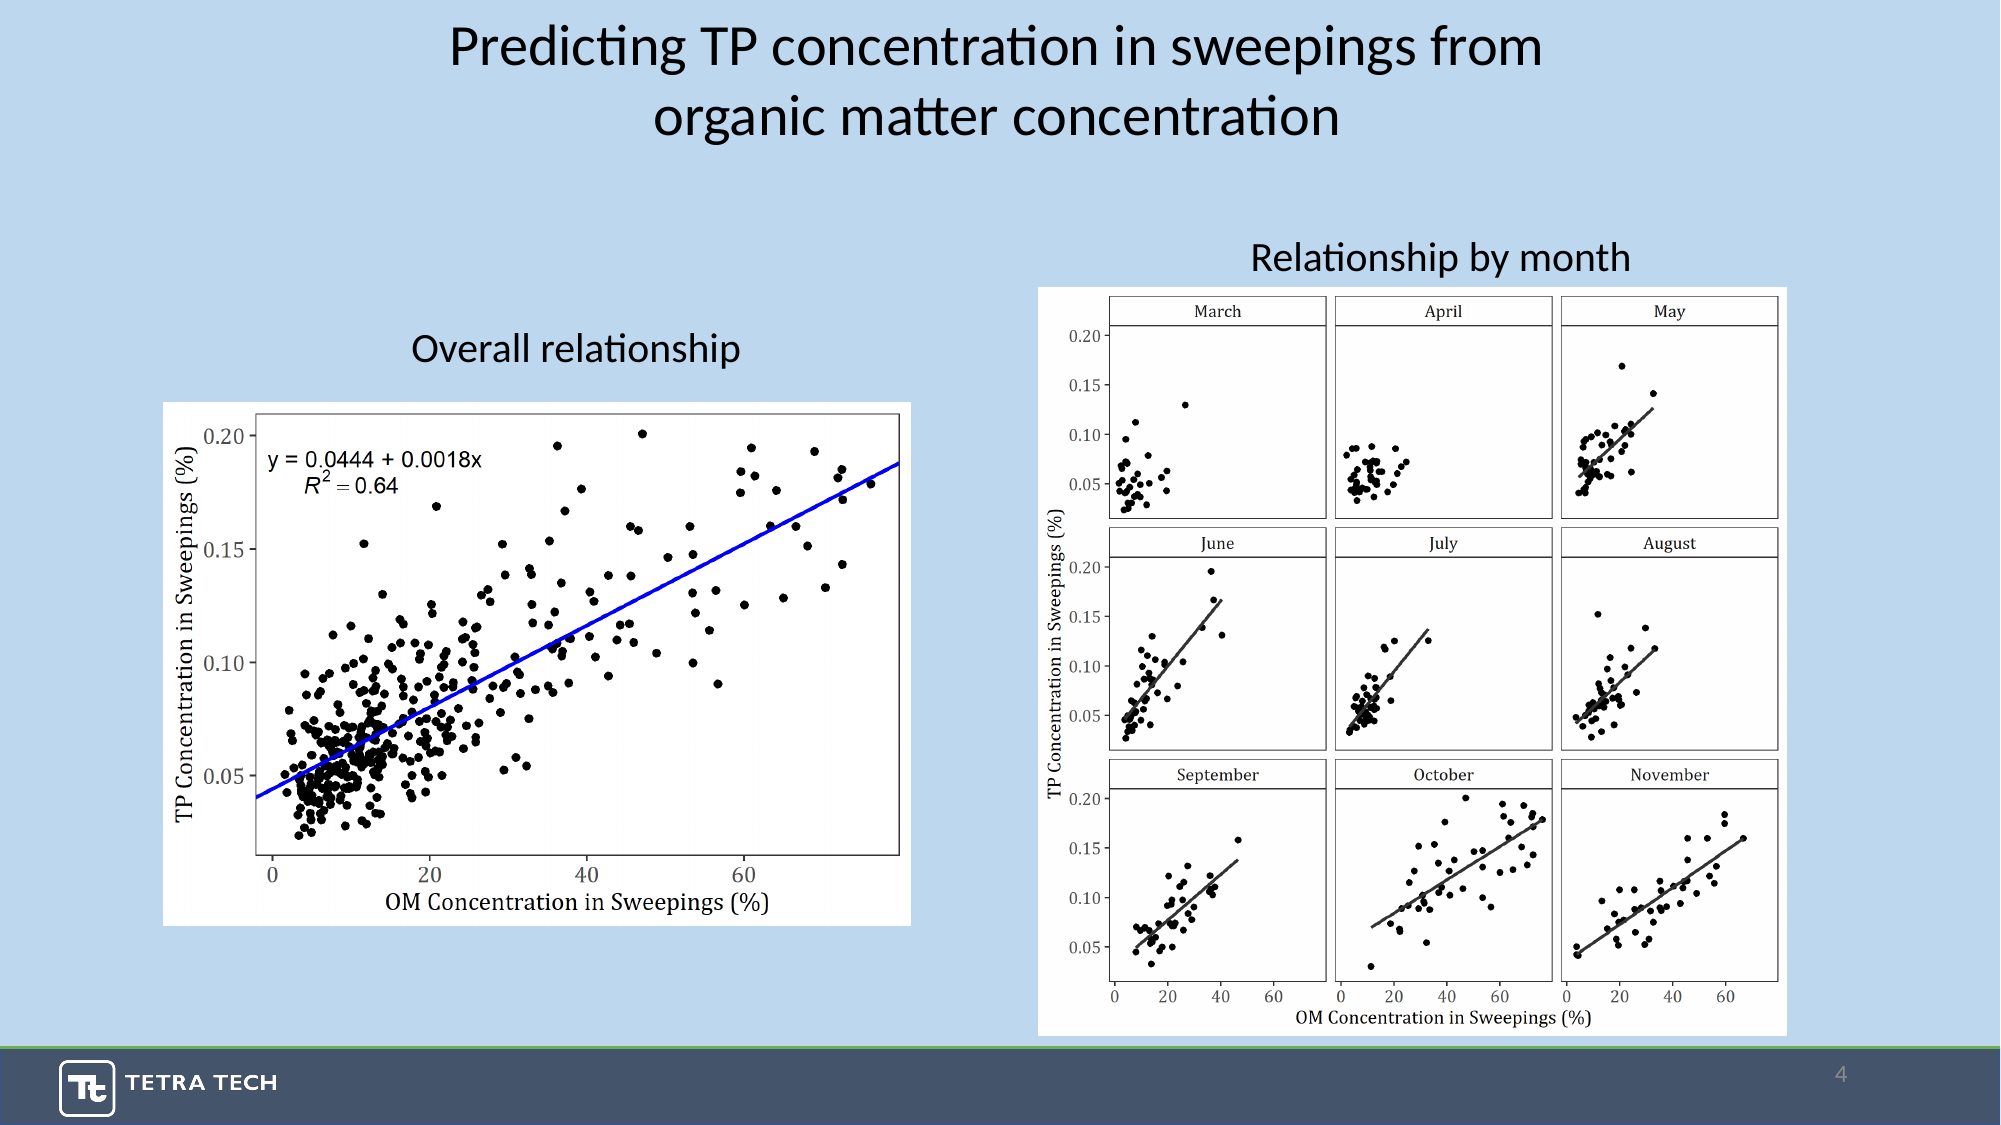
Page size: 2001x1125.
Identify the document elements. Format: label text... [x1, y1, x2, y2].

picture [163, 402, 912, 926]
text_box Overall relationship [396, 313, 757, 379]
text_box Predicting TP concentration in sweepings from organic matter concentration [426, 0, 1568, 155]
picture [1038, 287, 1787, 1036]
slide_number 4 [1412, 1042, 1863, 1103]
text_box Relationship by month [1235, 222, 1647, 287]
picture [40, 1041, 295, 1125]
